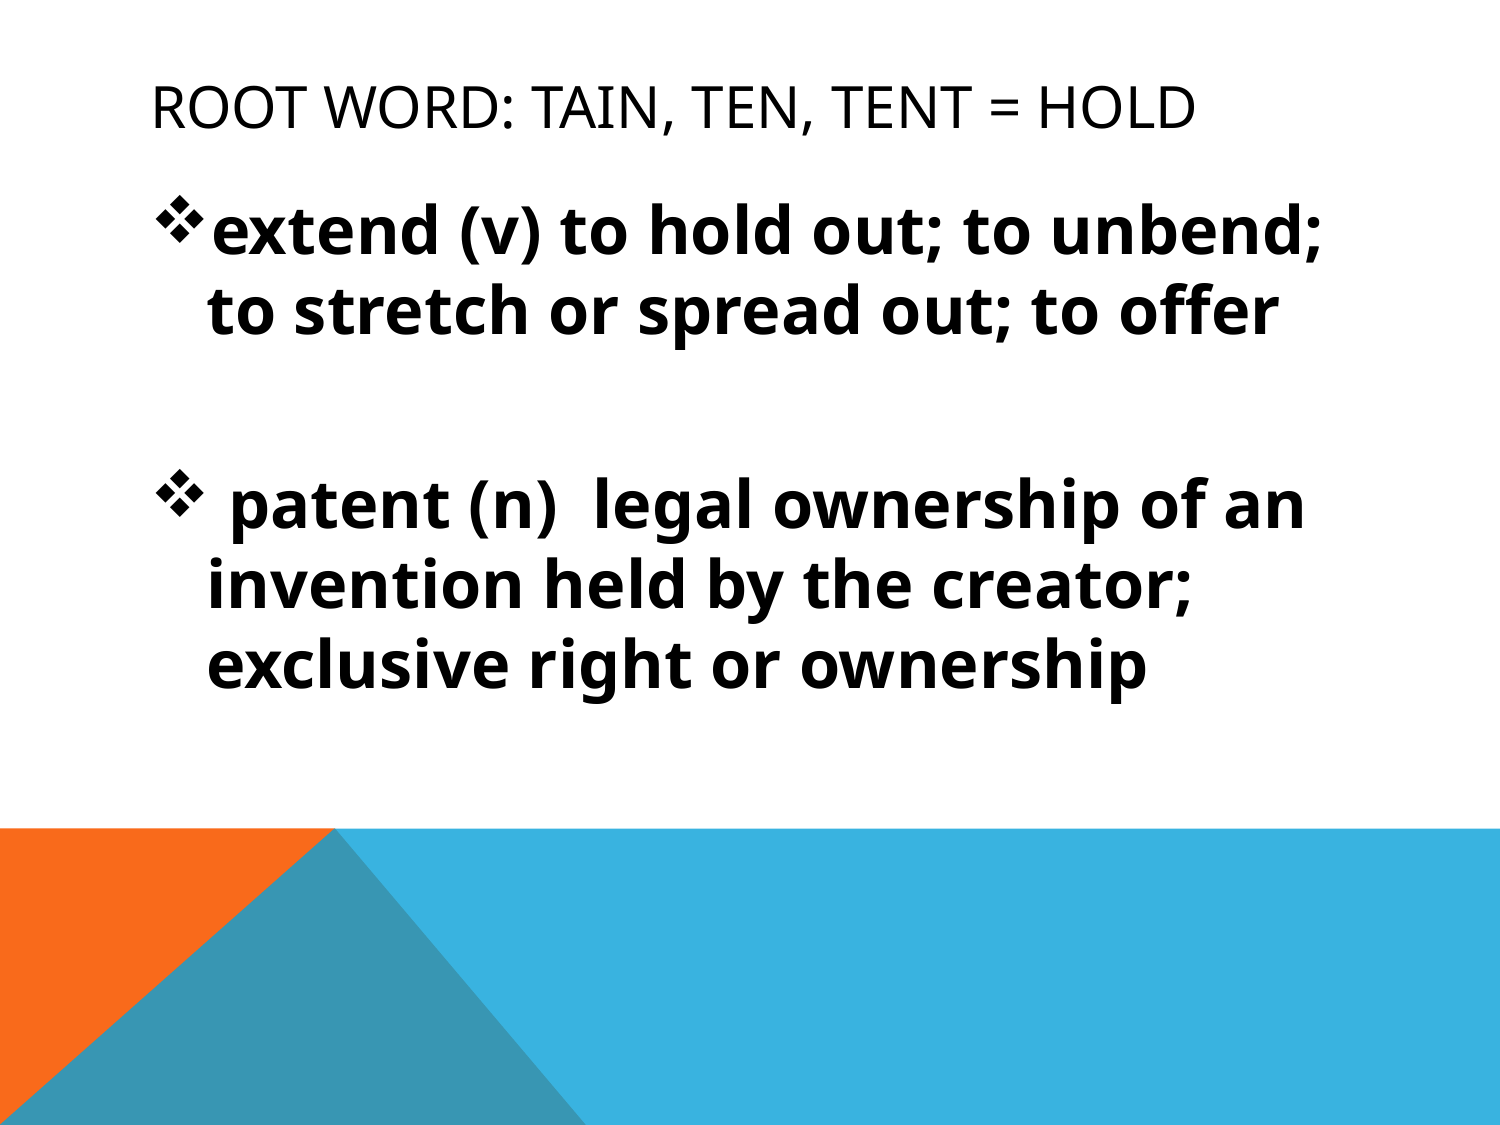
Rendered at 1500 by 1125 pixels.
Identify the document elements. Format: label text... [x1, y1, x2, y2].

title Root Word: tain, ten, tent = hold [135, 60, 1369, 150]
list extend (v) to hold out; to unbend; to stretch or spread out; to offer patent (n) legal ownership of an invention held by the creator; exclusive right or ownership [135, 180, 1369, 768]
